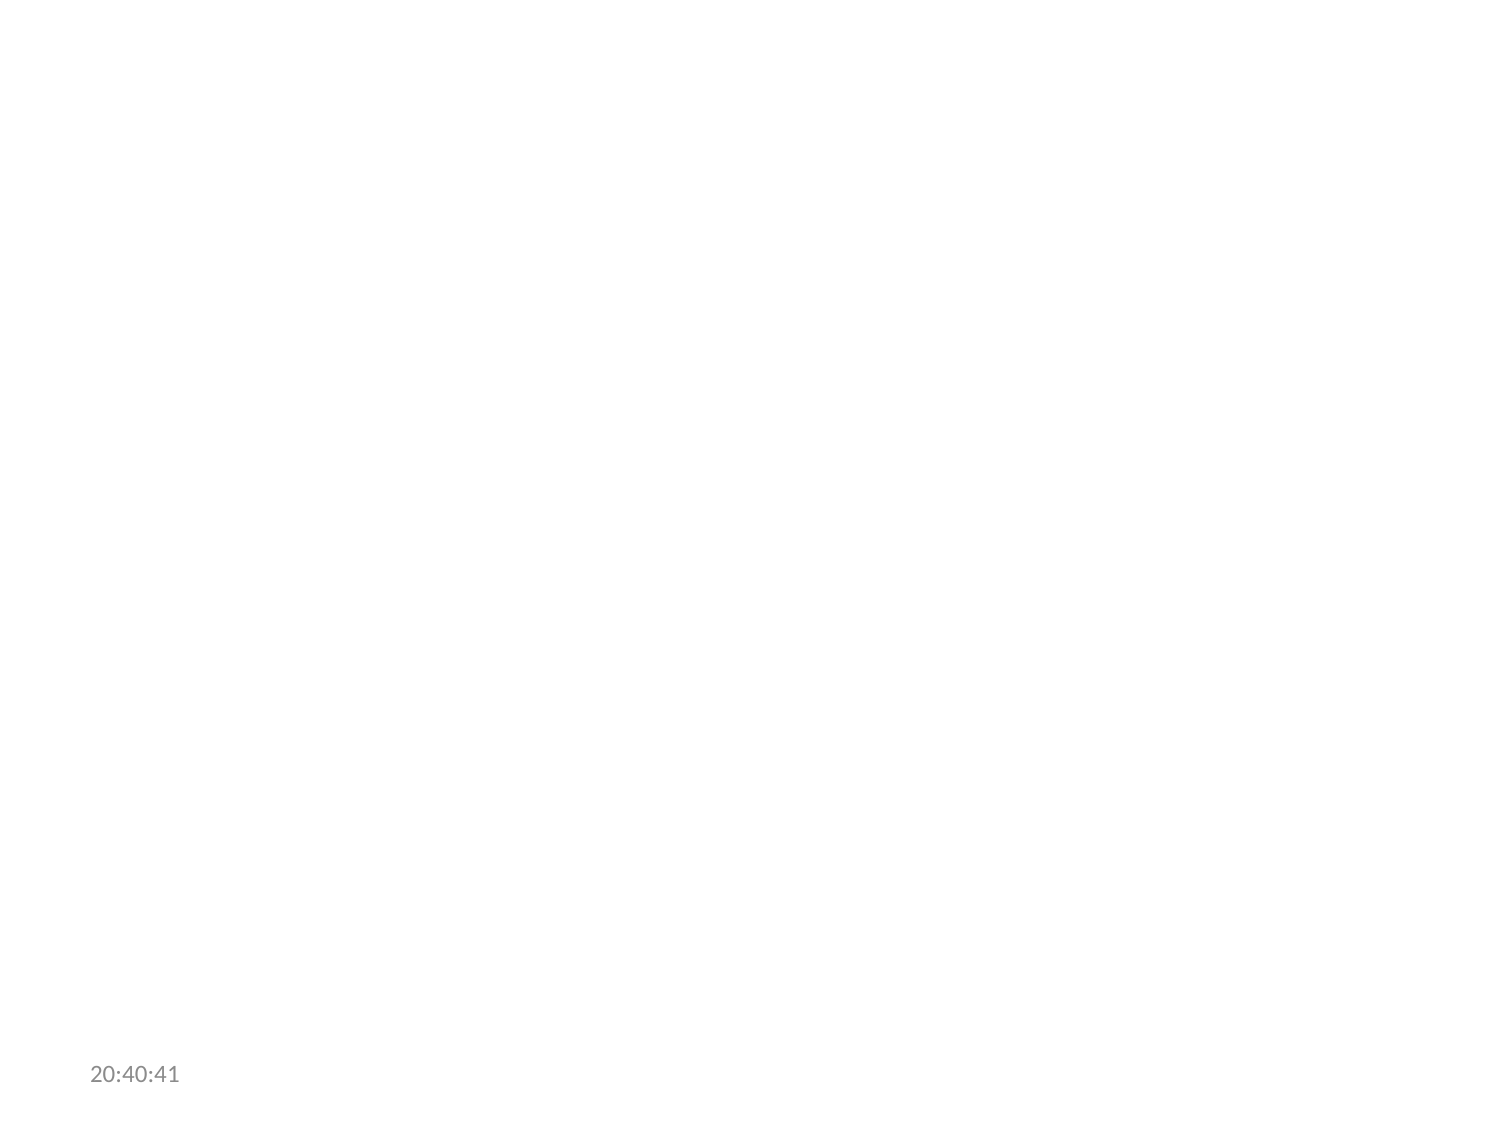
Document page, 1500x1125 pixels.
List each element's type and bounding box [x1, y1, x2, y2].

slide_number [75, 1042, 425, 1103]
